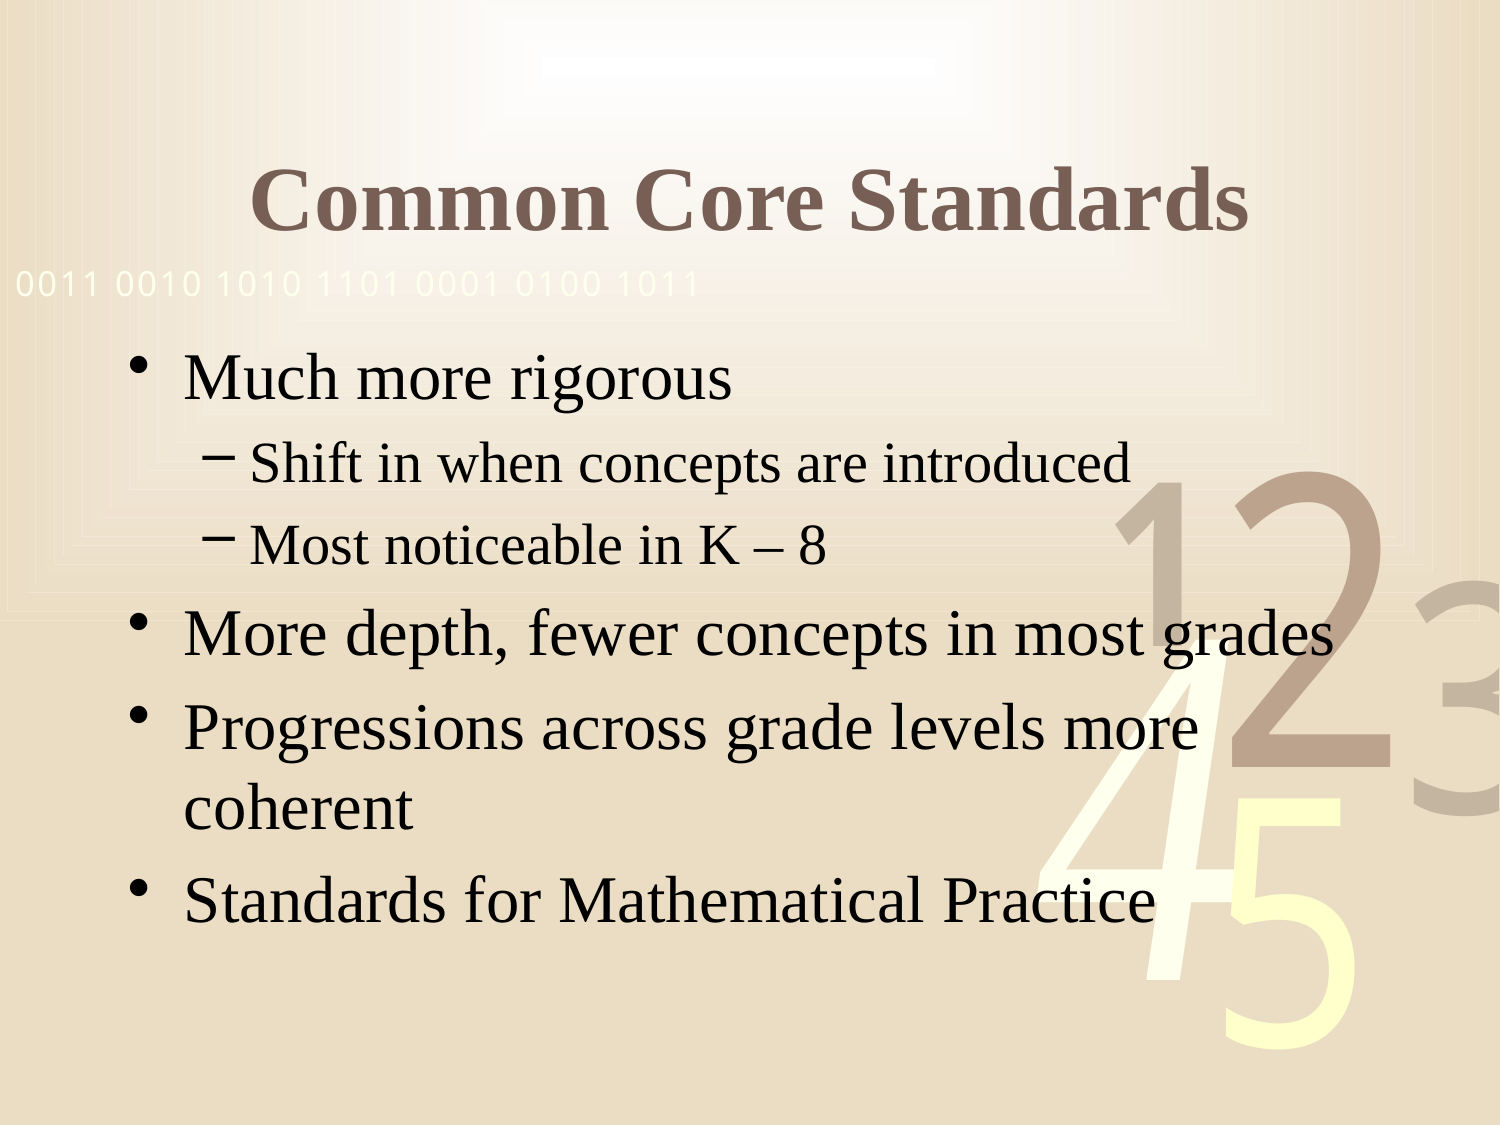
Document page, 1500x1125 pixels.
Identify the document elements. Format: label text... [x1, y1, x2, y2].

list Much more rigorous Shift in when concepts are introduced Most noticeable in K – 8 More depth, fewer concepts in most grades Progressions across grade levels more coherent Standards for Mathematical Practice [112, 324, 1388, 1001]
title Common Core Standards [112, 99, 1388, 288]
